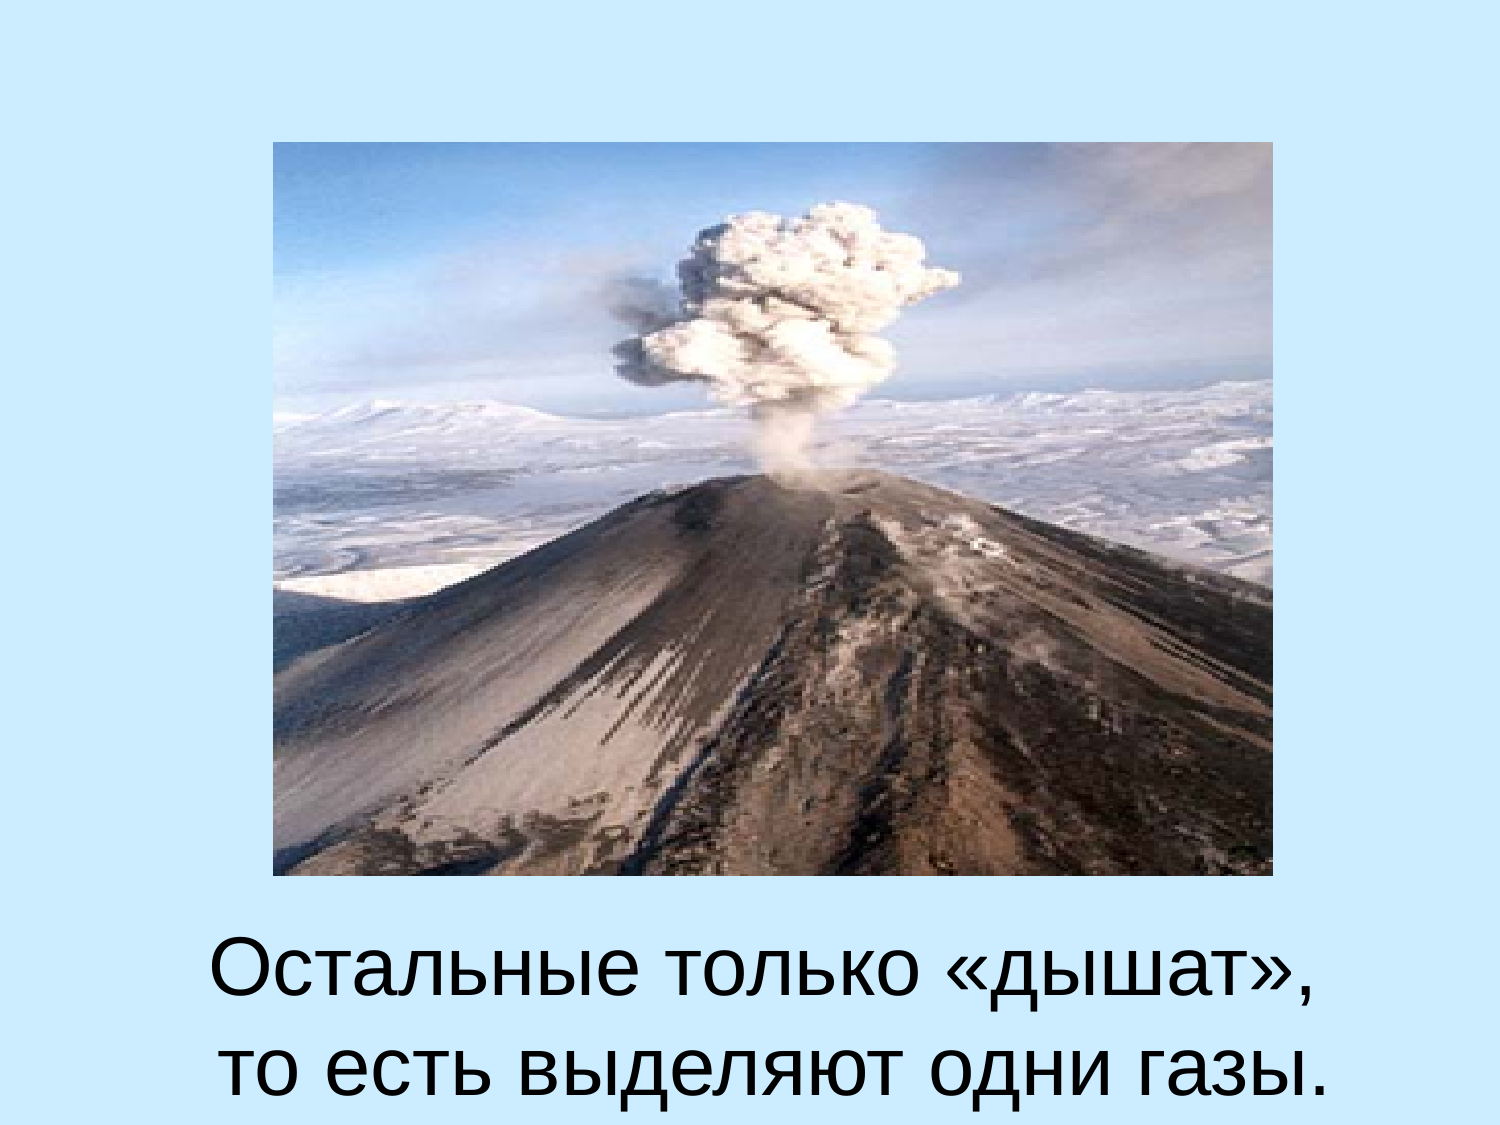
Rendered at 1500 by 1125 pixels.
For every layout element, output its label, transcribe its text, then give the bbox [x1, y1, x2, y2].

title Остальные только «дышат», то есть выделяют одни газы. [88, 904, 1439, 1125]
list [269, 140, 1278, 880]
